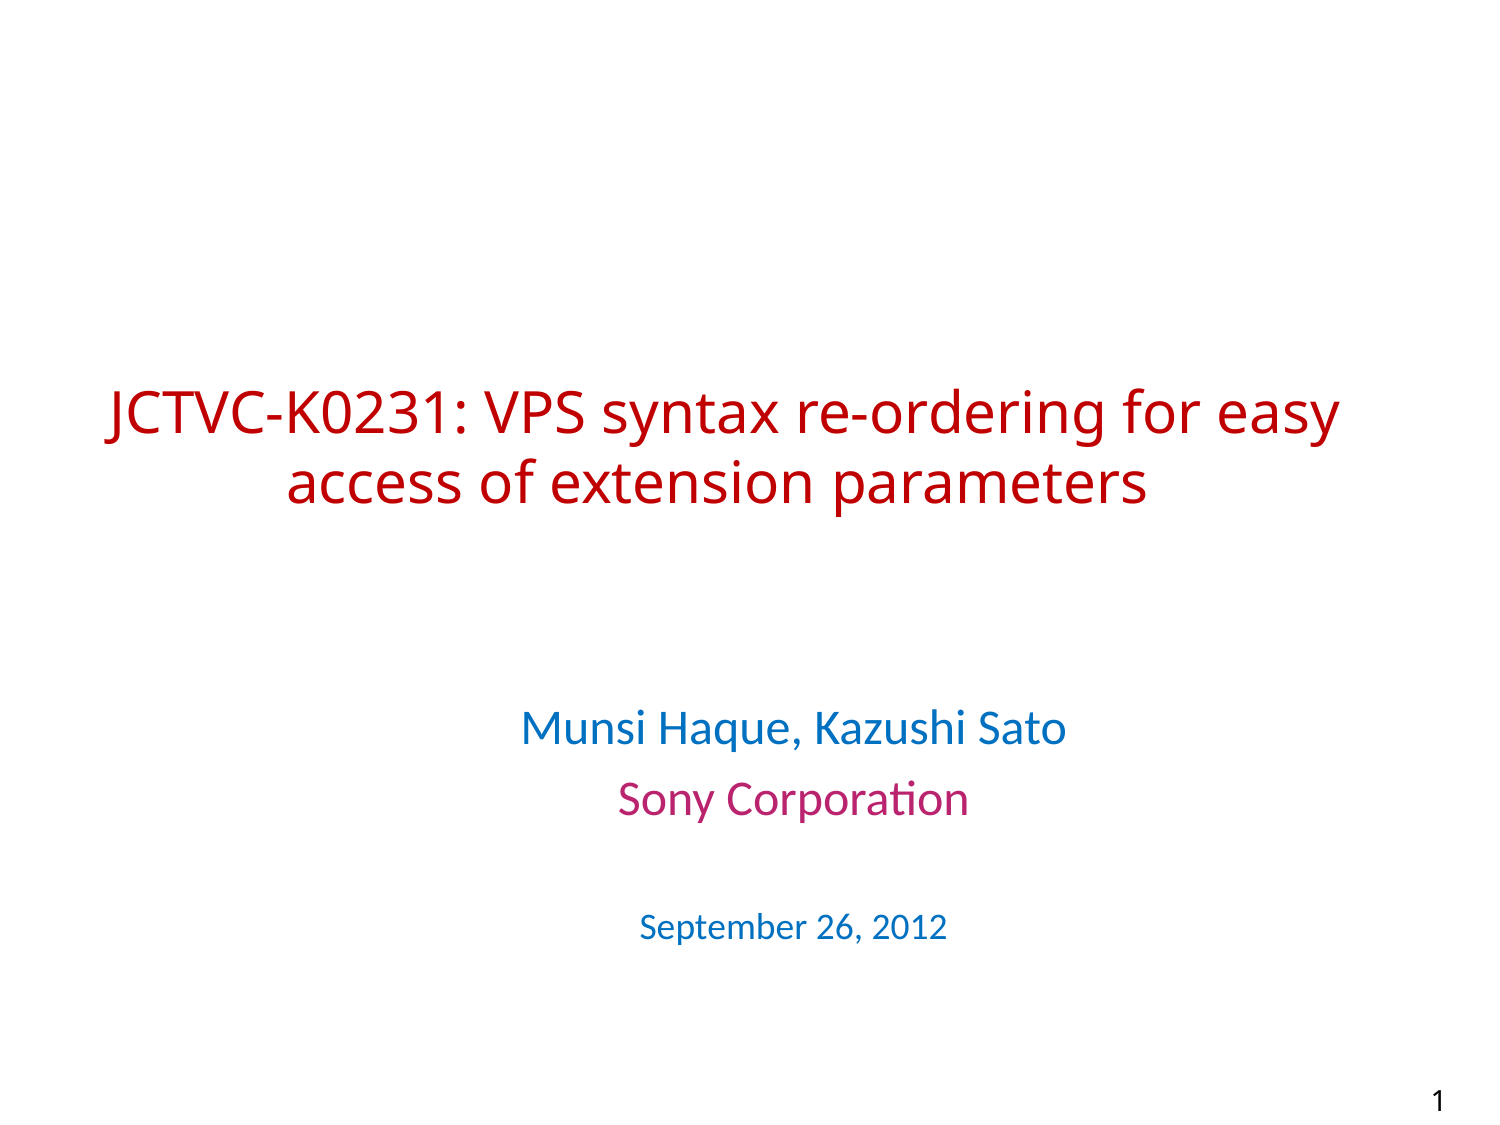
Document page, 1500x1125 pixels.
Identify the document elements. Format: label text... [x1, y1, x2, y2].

text_box Munsi Haque, Kazushi Sato Sony Corporation September 26, 2012 [199, 687, 1388, 1050]
text_box JCTVC-K0231: VPS syntax re-ordering for easy access of extension parameters [87, 368, 1363, 523]
slide_number 1 [1212, 1074, 1463, 1125]
